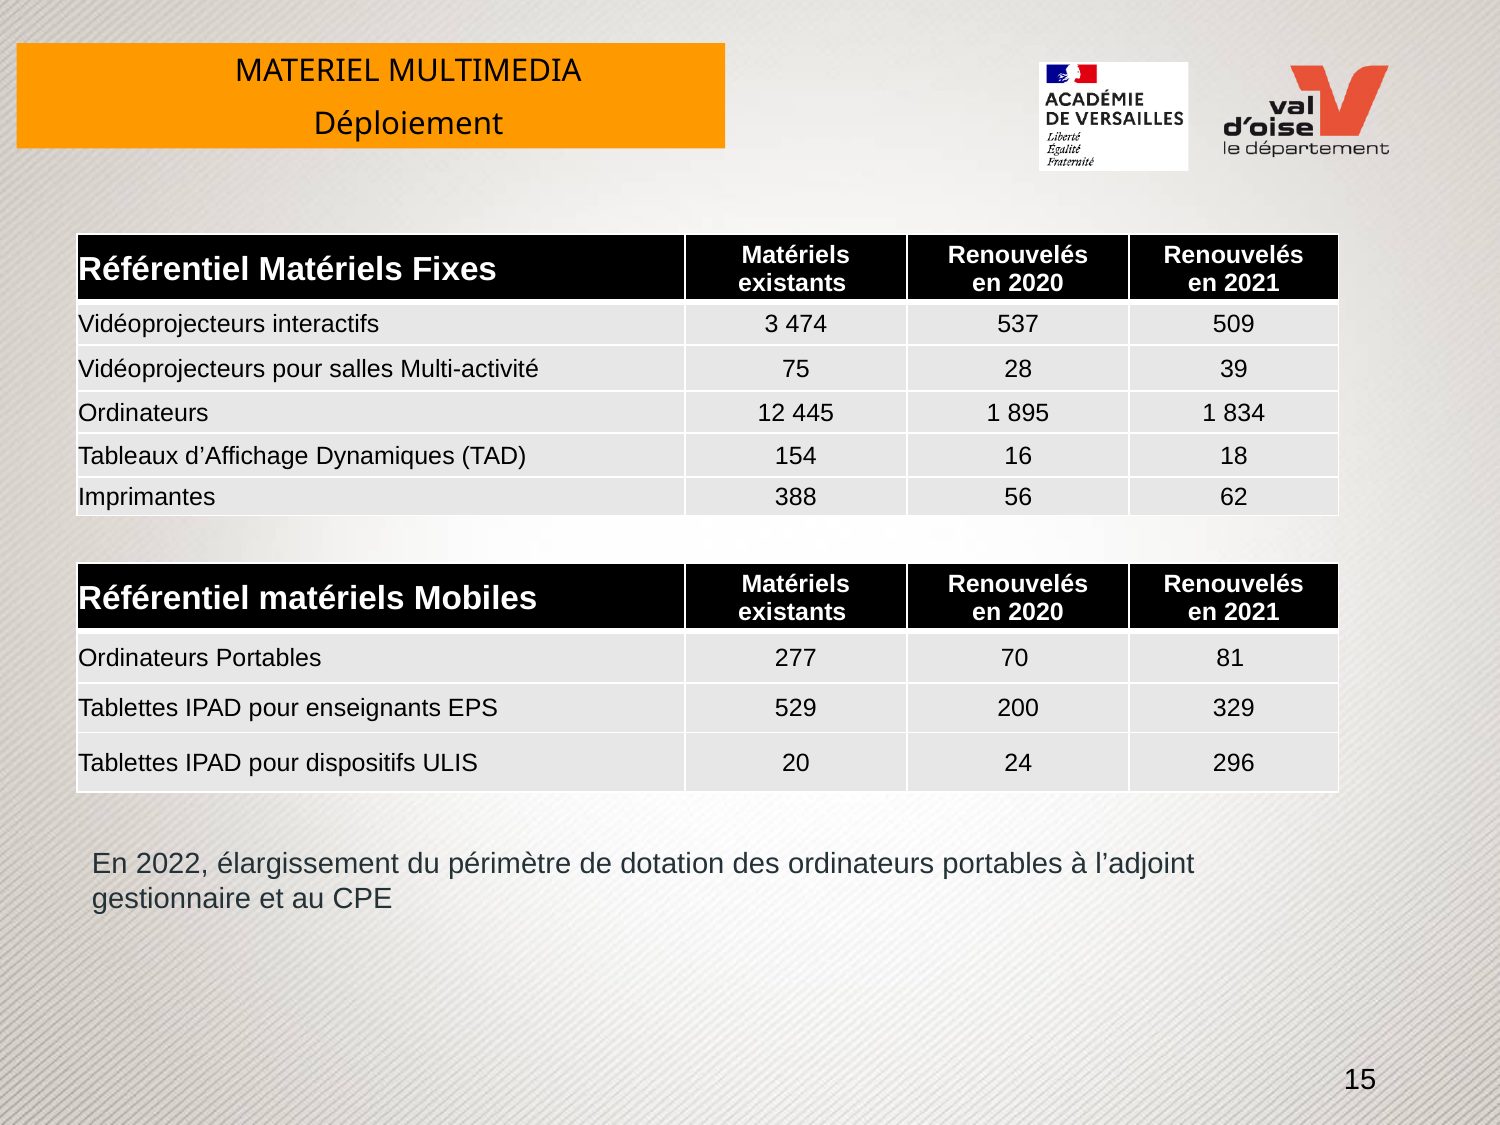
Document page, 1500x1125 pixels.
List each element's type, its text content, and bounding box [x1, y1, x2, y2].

table_cell 39 [1130, 346, 1338, 390]
table_header Renouvelés en 2020 [908, 564, 1128, 628]
table_cell 70 [908, 634, 1128, 682]
table_cell 277 [686, 634, 906, 682]
table_header Matériels existants [686, 564, 906, 628]
table_header Matériels existants [686, 235, 906, 299]
table_cell 537 [908, 305, 1128, 344]
text_box En 2022, élargissement du périmètre de dotation des ordinateurs portables à l’adjoint gestionnaire et au CPE [77, 836, 1321, 922]
table_cell 154 [686, 434, 906, 476]
table_cell Tablettes IPAD pour dispositifs ULIS [78, 733, 684, 791]
table_cell 18 [1130, 434, 1338, 476]
table_cell Imprimantes [78, 478, 684, 515]
table_cell 75 [686, 346, 906, 390]
table_cell 62 [1130, 478, 1338, 515]
table_cell Vidéoprojecteurs pour salles Multi-activité [78, 346, 684, 390]
table_cell 329 [1130, 684, 1338, 732]
table_cell 81 [1130, 634, 1338, 682]
table_cell 20 [686, 733, 906, 791]
table_cell Tableaux d’Affichage Dynamiques (TAD) [78, 434, 684, 476]
table_header Renouvelés en 2020 [908, 235, 1128, 299]
table_cell 1 834 [1130, 392, 1338, 432]
table_header Renouvelés en 2021 [1130, 235, 1338, 299]
table_cell 296 [1130, 733, 1338, 791]
table_cell 16 [908, 434, 1128, 476]
table_cell 200 [908, 684, 1128, 732]
table_cell 12 445 [686, 392, 906, 432]
table_cell 388 [686, 478, 906, 515]
table_cell 3 474 [686, 305, 906, 344]
table_cell 56 [908, 478, 1128, 515]
table_cell 24 [908, 733, 1128, 791]
table_cell 1 895 [908, 392, 1128, 432]
table_cell Ordinateurs [78, 392, 684, 432]
table_cell 529 [686, 684, 906, 732]
table_cell 509 [1130, 305, 1338, 344]
table_cell Tablettes IPAD pour enseignants EPS [78, 684, 684, 732]
table_header Renouvelés en 2021 [1130, 564, 1338, 628]
text_box MATERIEL MULTIMEDIA Déploiement [16, 43, 726, 149]
table_cell Vidéoprojecteurs interactifs [78, 305, 684, 344]
table_cell Ordinateurs Portables [78, 634, 684, 682]
table_header Référentiel matériels Mobiles [78, 564, 684, 628]
table_cell 28 [908, 346, 1128, 390]
table_header Référentiel Matériels Fixes [78, 235, 684, 299]
picture [0, 0, 1500, 1125]
slide_number 15 [1054, 1052, 1392, 1098]
